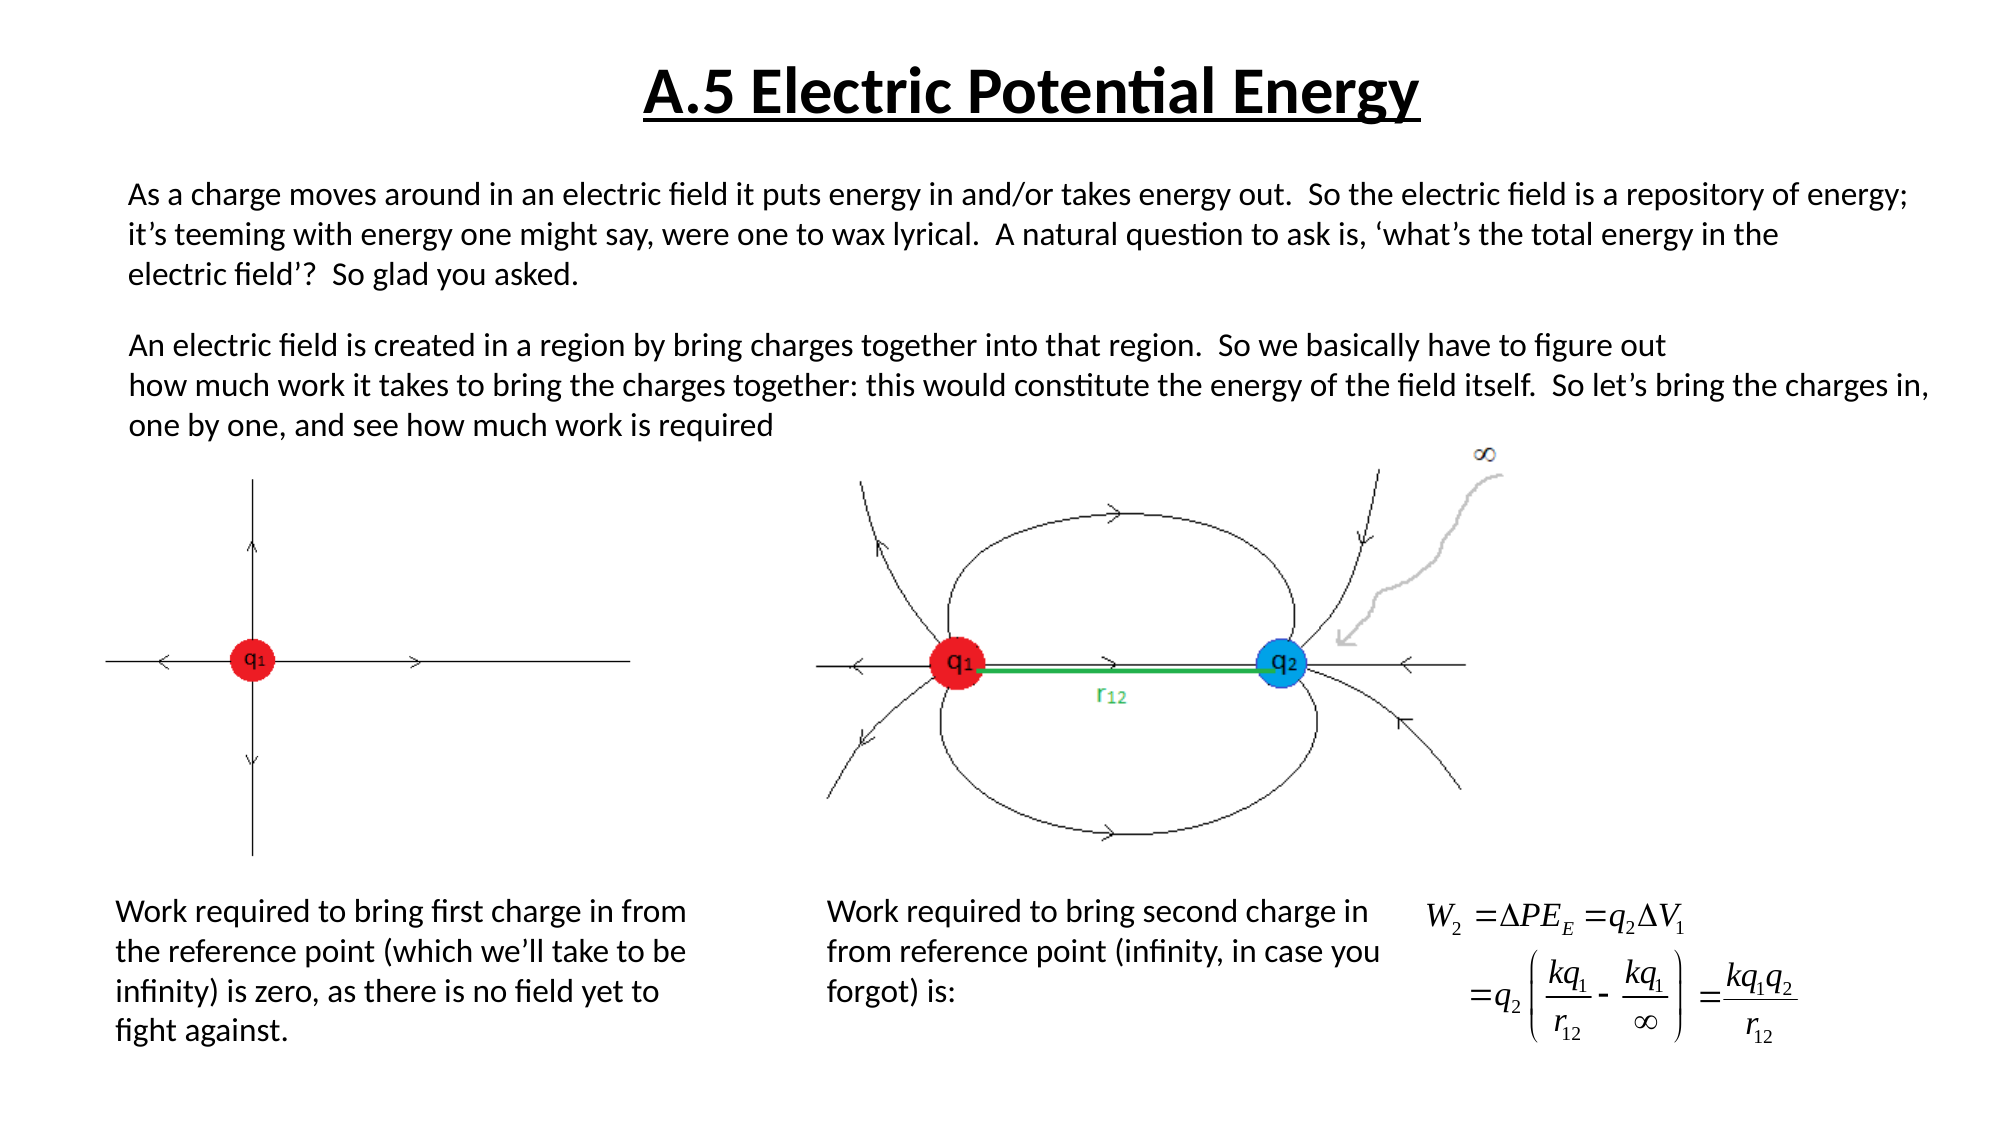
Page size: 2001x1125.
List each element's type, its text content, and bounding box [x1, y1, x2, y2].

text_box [1462, 943, 1692, 1051]
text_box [1422, 892, 1577, 944]
text_box A.5 Electric Potential Energy [628, 48, 1626, 150]
text_box An electric field is created in a region by bring charges together into that region. So we basically have to figure out how much work it takes to bring the charges together: this would constitute the energy of the field itself. So let’s bring the charges in, one by one, and see how much work is required… [113, 315, 1955, 451]
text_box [1691, 954, 1805, 1051]
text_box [1577, 891, 1691, 943]
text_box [771, 430, 1519, 858]
text_box Work required to bring second charge in from reference point (infinity, in case you forgot) is: [812, 881, 1405, 1017]
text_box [102, 472, 662, 872]
text_box As a charge moves around in an electric field it puts energy in and/or takes energy out. So the electric field is a repository of energy; it’s teeming with energy one might say, were one to wax lyrical. A natural question to ask is, ‘what’s the total energy in the electric field’? So glad you asked. [113, 164, 1926, 300]
text_box Work required to bring first charge in from the reference point (which we’ll take to be infinity) is zero, as there is no field yet to fight against. [100, 881, 711, 1056]
